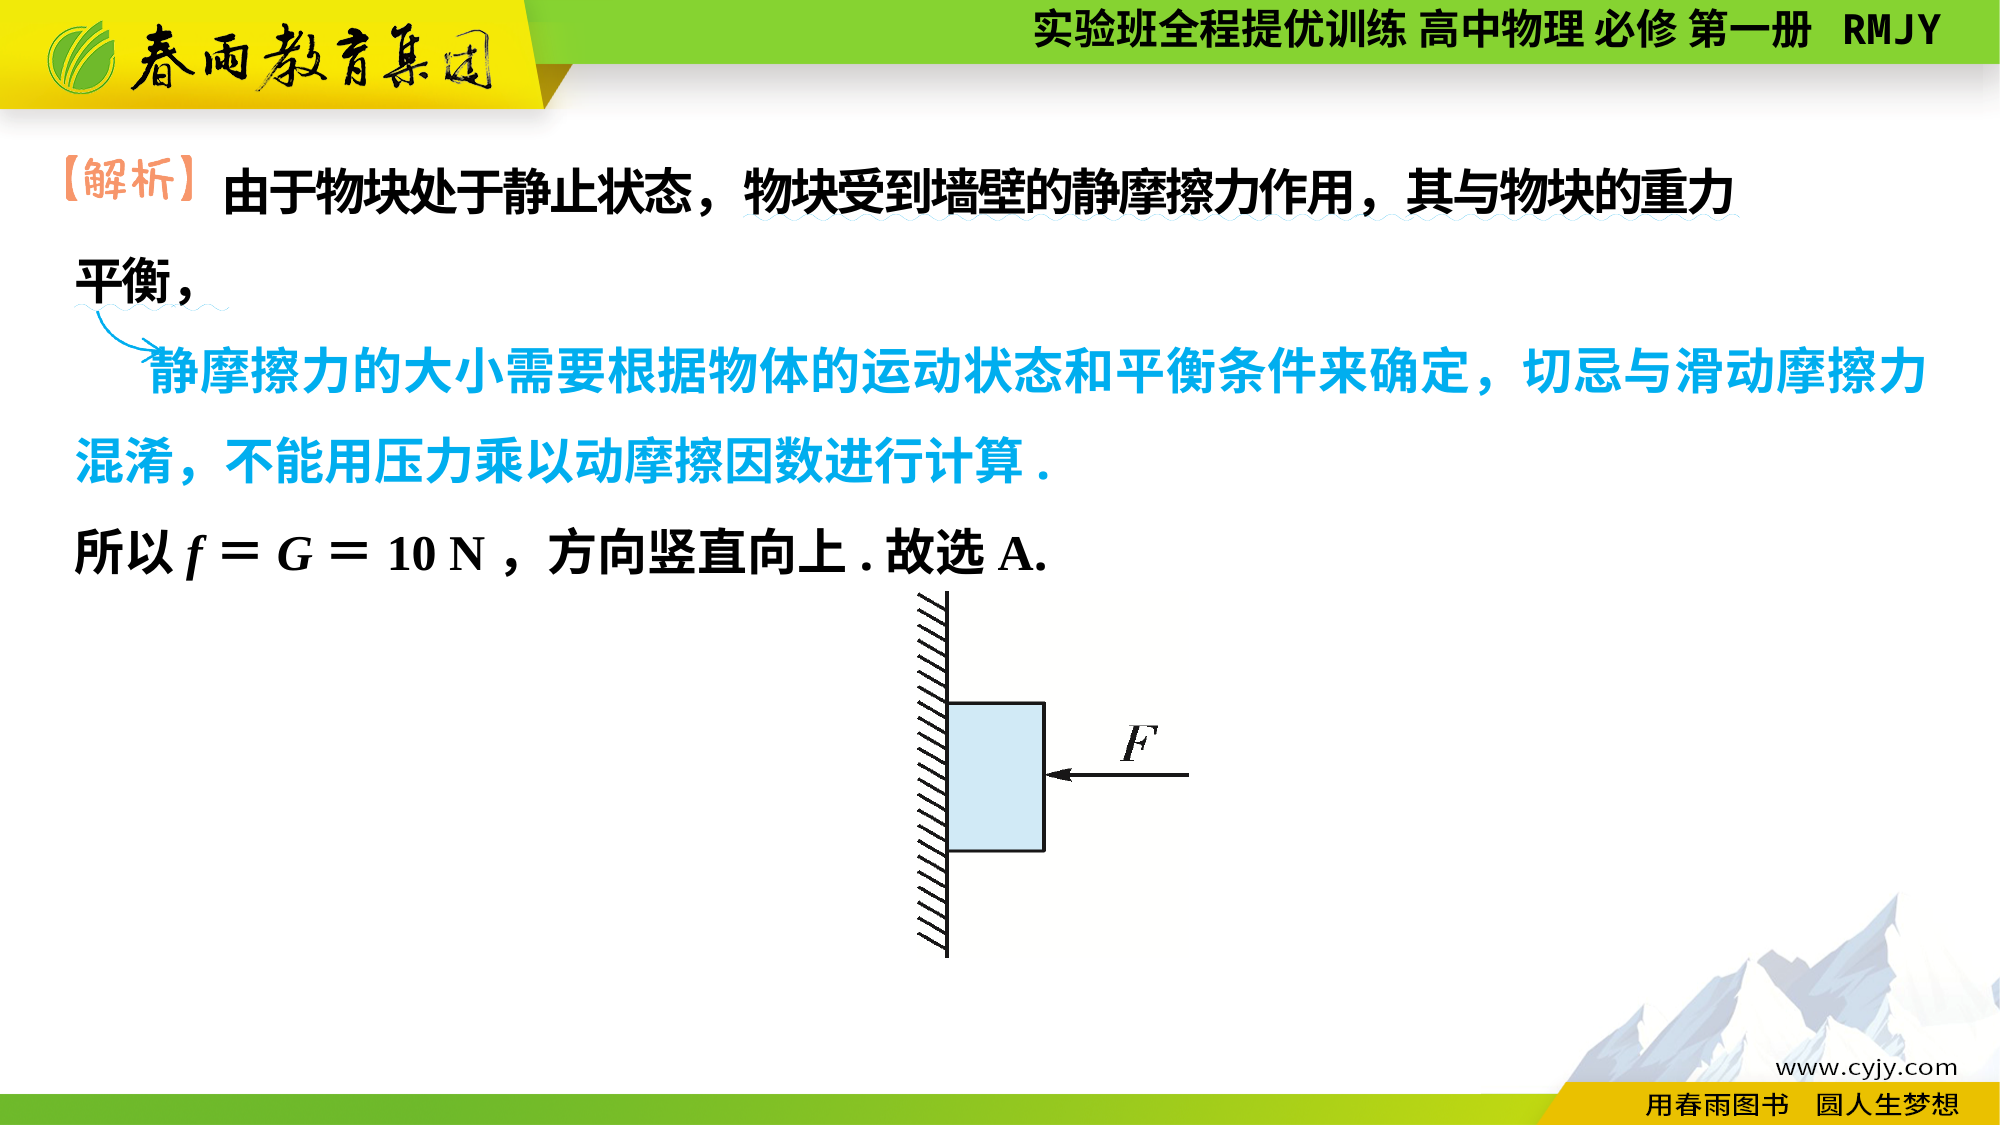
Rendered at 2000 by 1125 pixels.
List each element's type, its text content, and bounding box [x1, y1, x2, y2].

picture [0, 0, 2000, 1125]
list 由于物块处于静止状态，物块受到墙壁的静摩擦力作用，其与物块的重力 平衡， 静摩擦力的大小需要根据物体的运动状态和平衡条件来确定，切忌与滑动摩擦力混淆，不能用压力乘以动摩擦因数进行计算. 所以f＝G＝10 N，方向竖直向上.故选A. [59, 122, 1944, 592]
